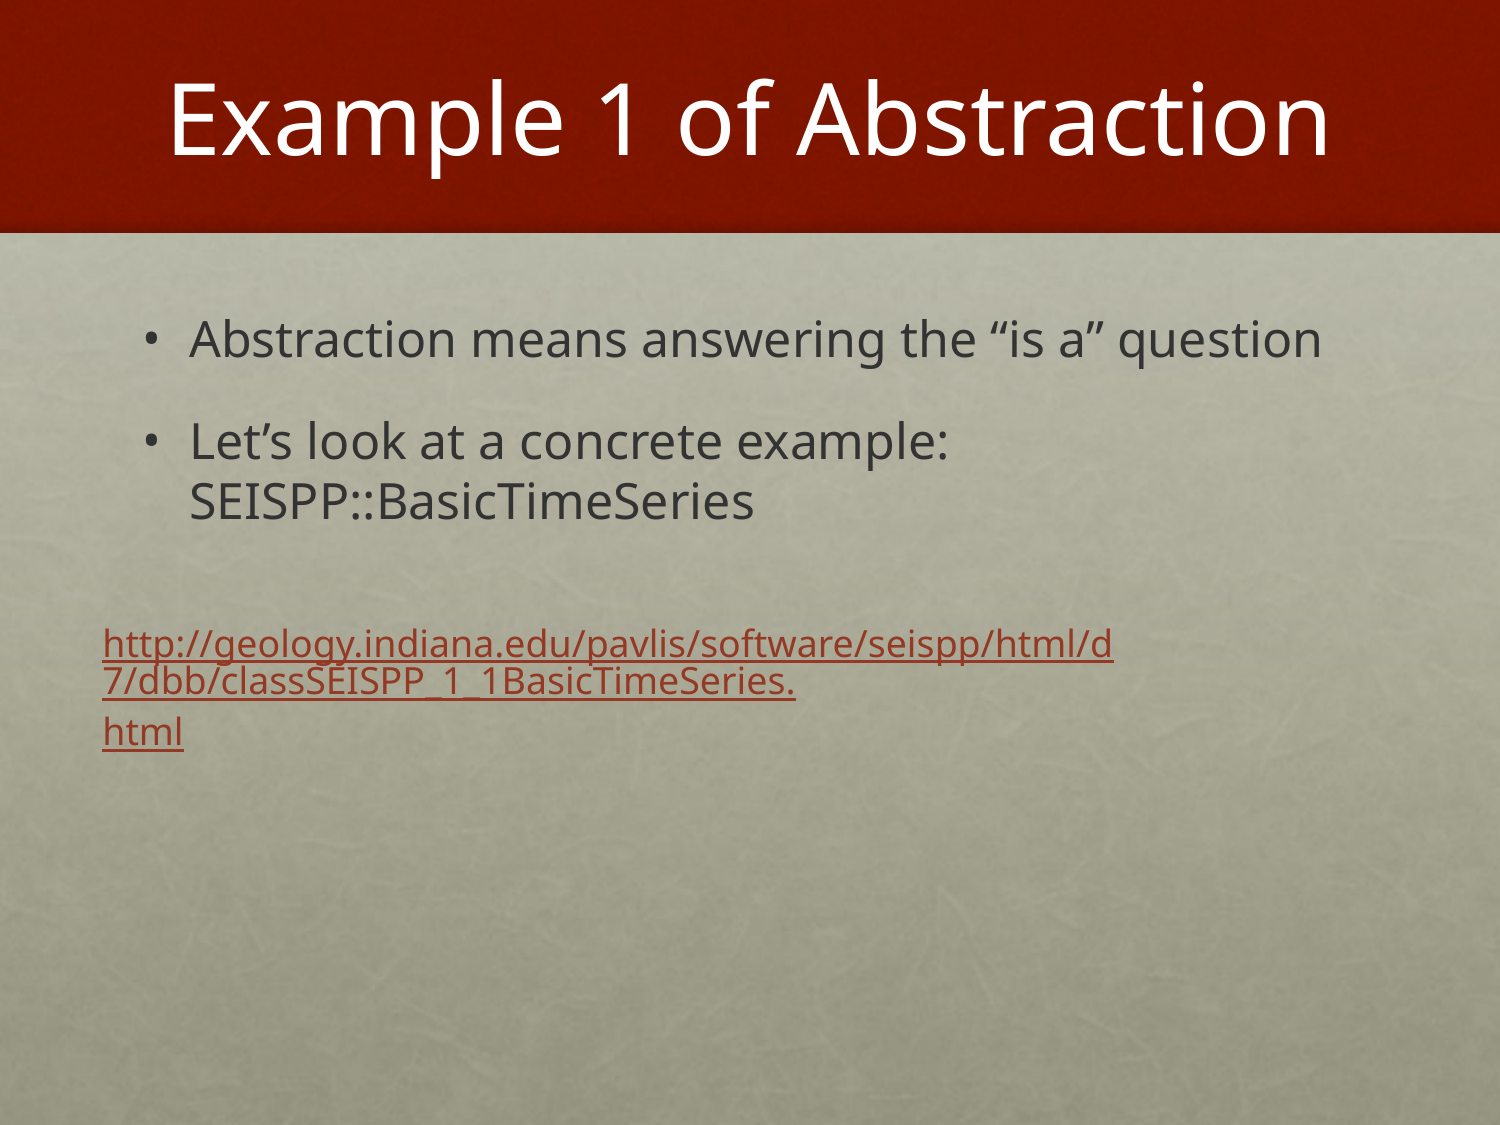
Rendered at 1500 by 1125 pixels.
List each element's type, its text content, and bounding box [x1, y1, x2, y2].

picture [0, 214, 1500, 1125]
list Abstraction means answering the “is a” question Let’s look at a concrete example: SEISPP::BasicTimeSeries [127, 299, 1372, 1005]
title Example 1 of Abstraction [127, 10, 1372, 221]
text_box http://geology.indiana.edu/pavlis/software/seispp/html/d7/dbb/classSEISPP_1_1BasicTimeSeries.html [87, 612, 1138, 775]
